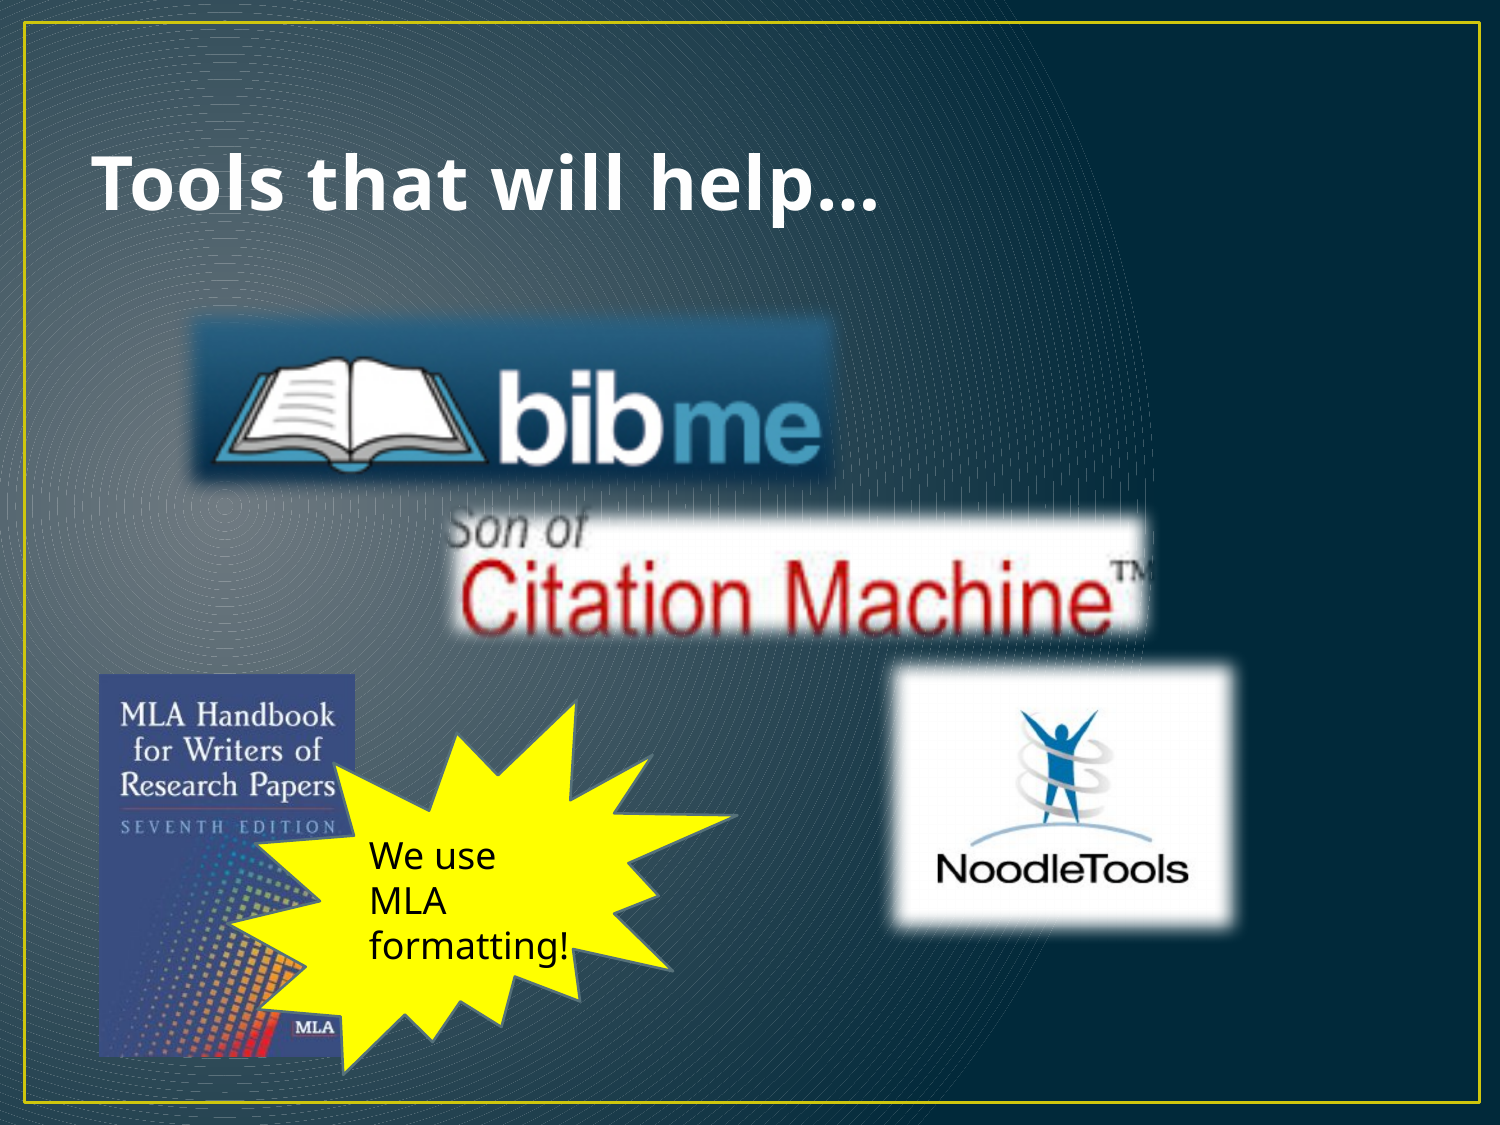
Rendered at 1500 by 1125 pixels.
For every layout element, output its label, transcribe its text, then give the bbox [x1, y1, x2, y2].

title Tools that will help… [75, 45, 1425, 233]
text_box [341, 1066, 355, 1077]
text_box [361, 698, 739, 973]
text_box We use MLA formatting! [361, 824, 588, 974]
picture [99, 674, 355, 1057]
text_box [360, 974, 582, 1061]
picture [999, 950, 1011, 959]
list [174, 299, 851, 501]
picture [437, 493, 1247, 946]
